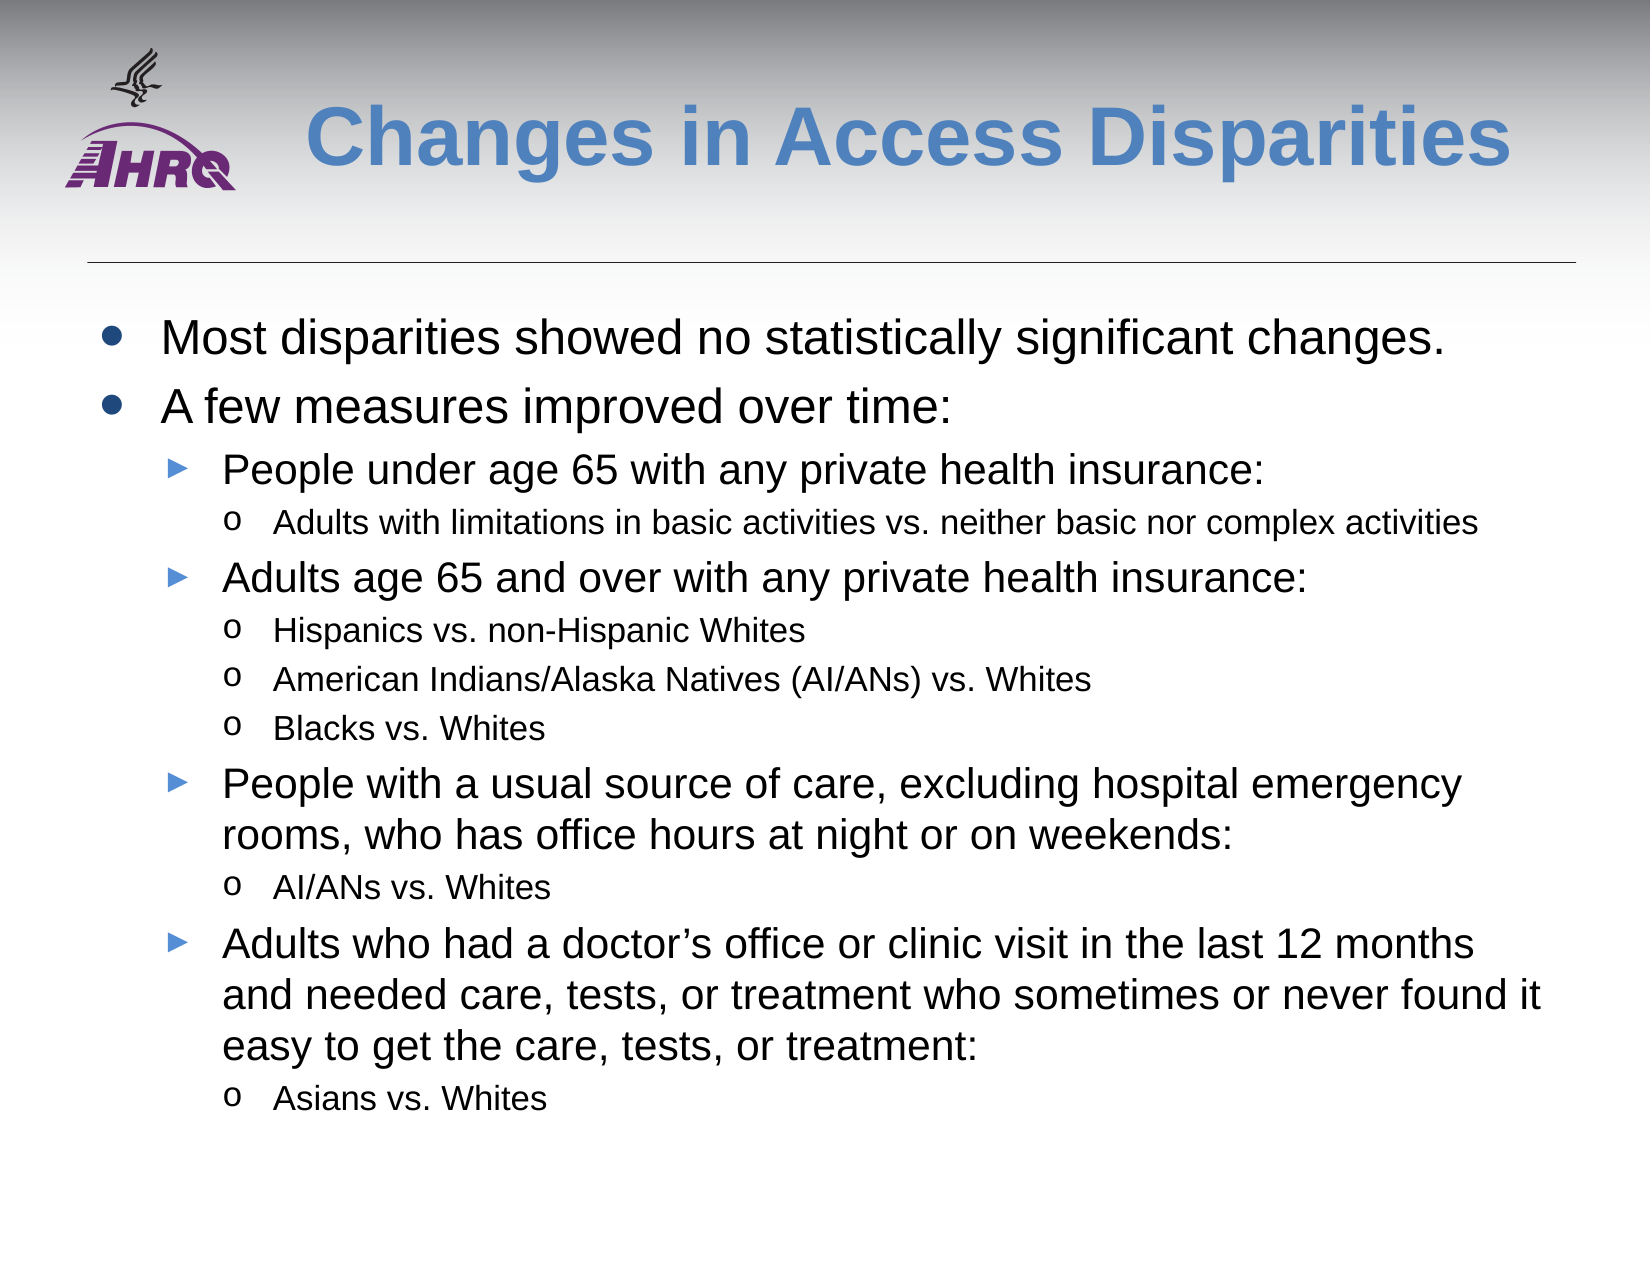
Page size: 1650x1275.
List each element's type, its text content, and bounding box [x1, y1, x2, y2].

list Most disparities showed no statistically significant changes. A few measures improved over time: People under age 65 with any private health insurance: Adults with limitations in basic activities vs. neither basic nor complex activities Adults age 65 and over with any private health insurance: Hispanics vs. non-Hispanic Whites American Indians/Alaska Natives (AI/ANs) vs. Whites Blacks vs. Whites People with a usual source of care, excluding hospital emergency rooms, who has office hours at night or on weekends: AI/ANs vs. Whites Adults who had a doctor’s office or clinic visit in the last 12 months and needed care, tests, or treatment who sometimes or never found it easy to get the care, tests, or treatment: Asians vs. Whites [82, 297, 1568, 1139]
picture [0, 0, 1650, 1275]
title Changes in Access Disparities [288, 51, 1568, 213]
